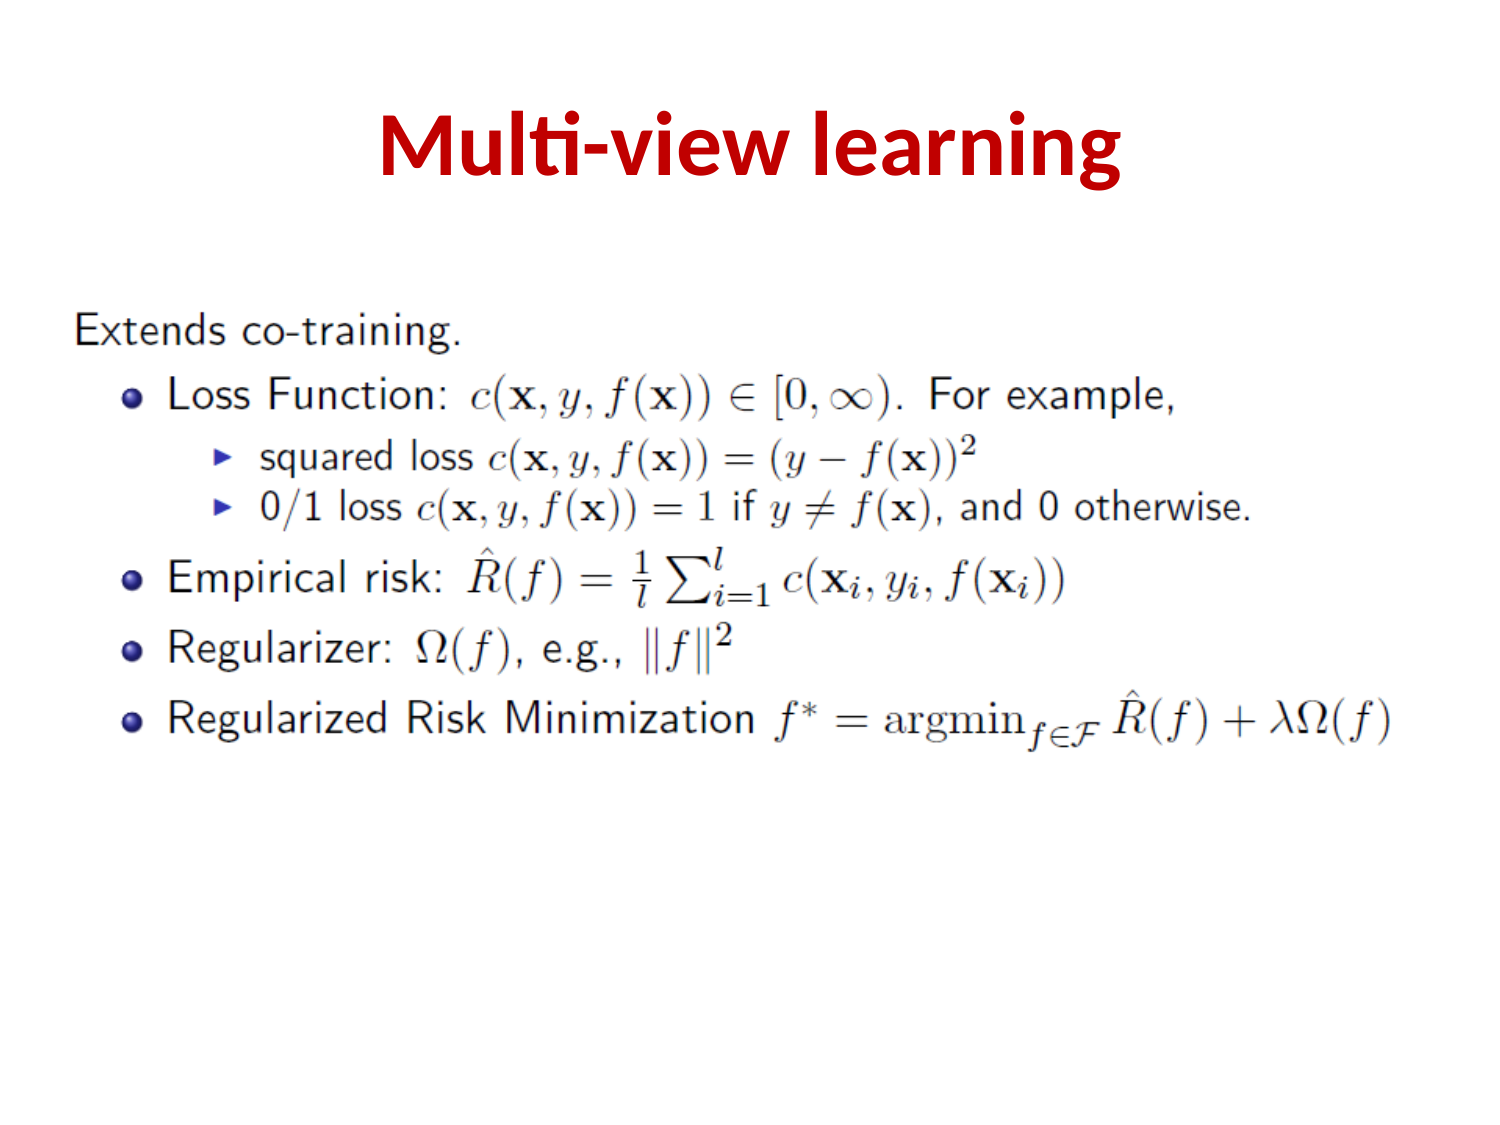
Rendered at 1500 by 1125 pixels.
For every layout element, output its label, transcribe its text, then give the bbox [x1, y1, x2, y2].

title Multi-view learning [75, 45, 1425, 233]
picture [54, 278, 1446, 847]
